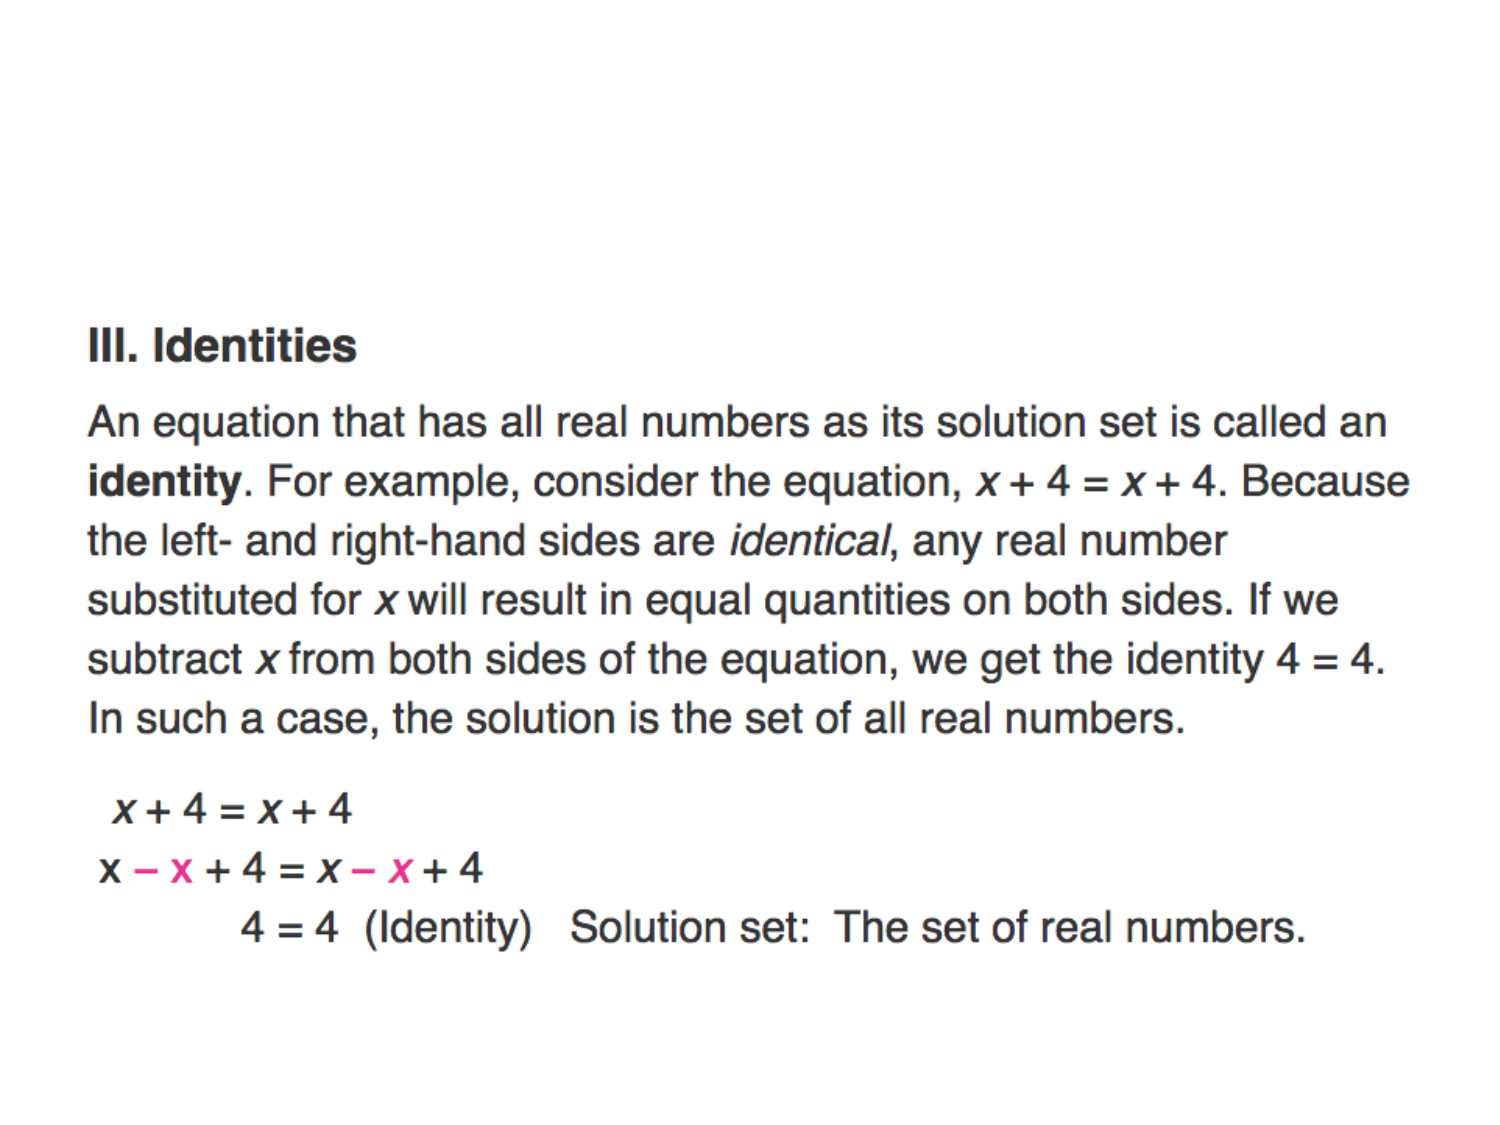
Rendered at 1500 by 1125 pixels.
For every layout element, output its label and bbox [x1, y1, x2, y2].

list [74, 262, 1426, 1006]
